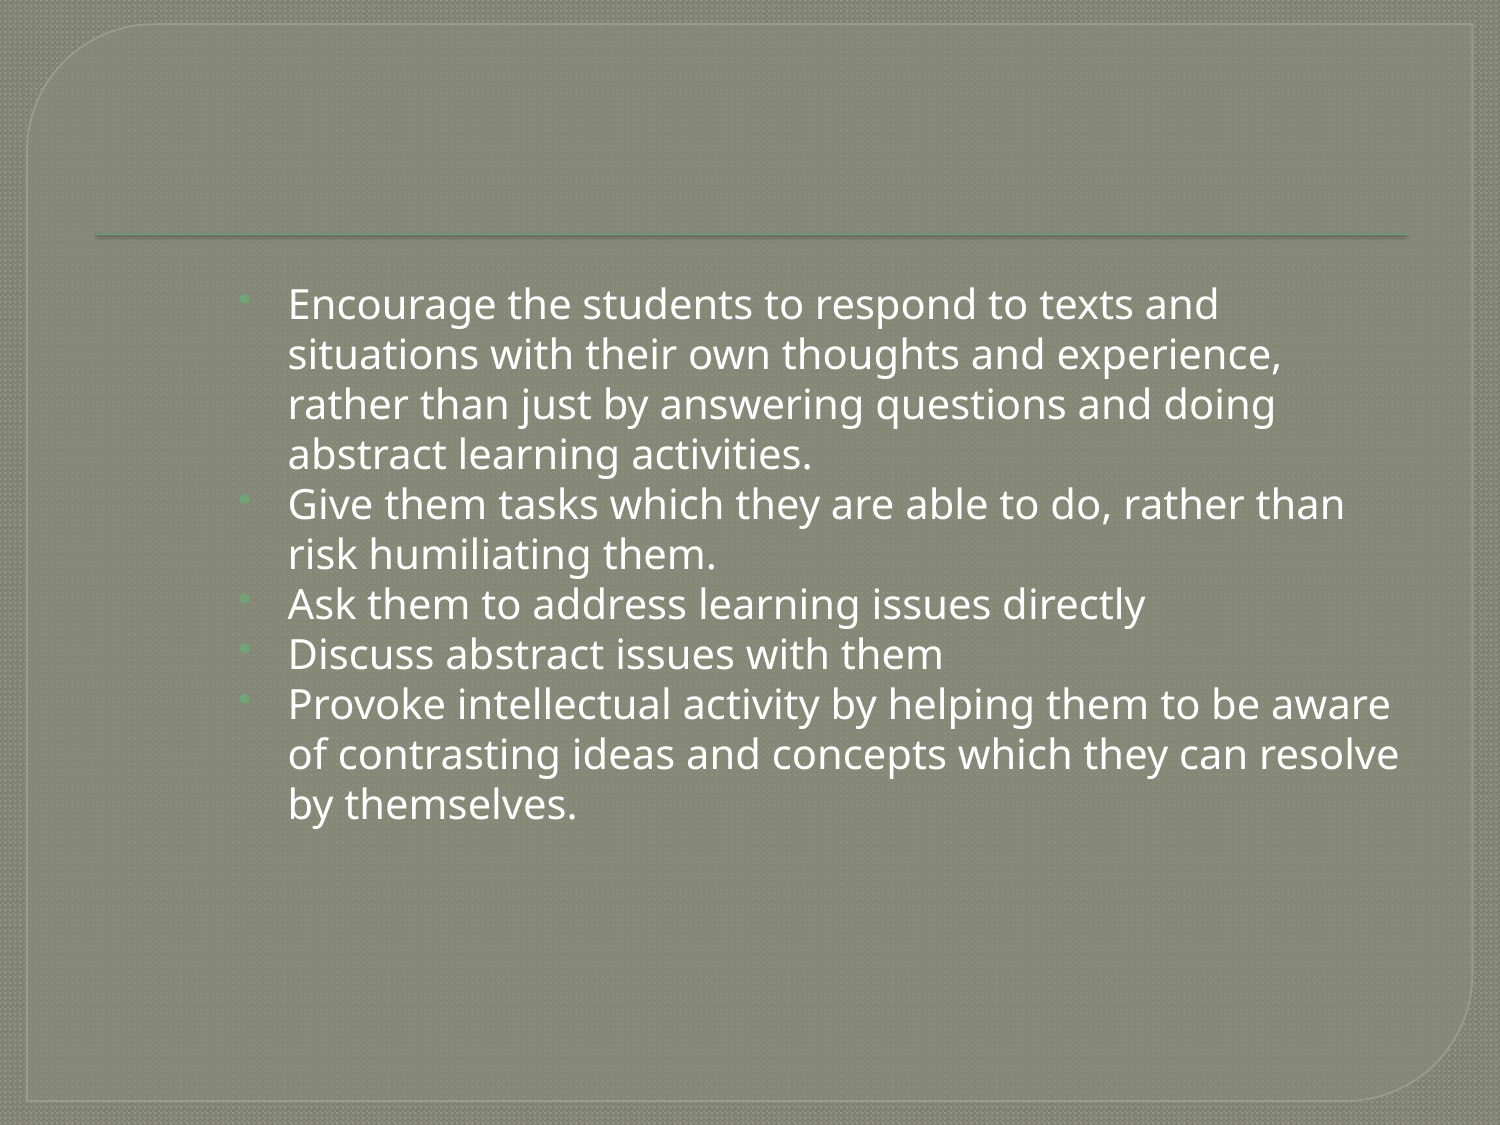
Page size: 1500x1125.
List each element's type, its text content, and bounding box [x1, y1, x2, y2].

list Encourage the students to respond to texts and situations with their own thoughts and experience, rather than just by answering questions and doing abstract learning activities. Give them tasks which they are able to do, rather than risk humiliating them. Ask them to address learning issues directly Discuss abstract issues with them Provoke intellectual activity by helping them to be aware of contrasting ideas and concepts which they can resolve by themselves. [75, 270, 1425, 1013]
